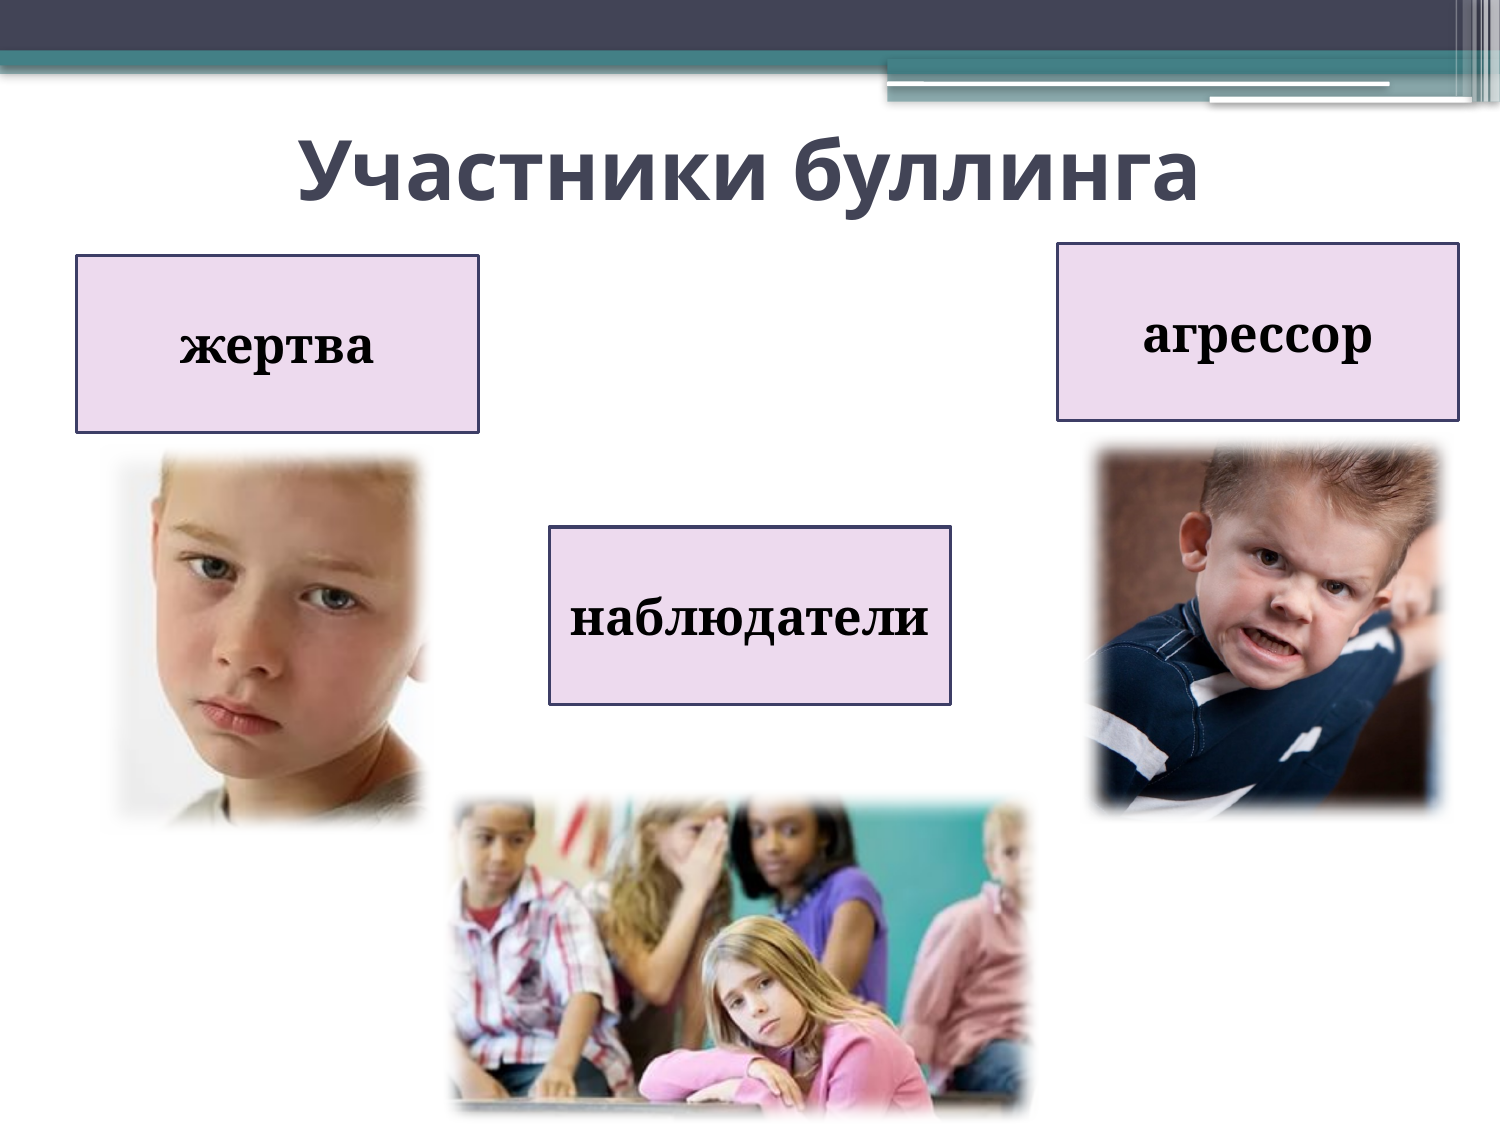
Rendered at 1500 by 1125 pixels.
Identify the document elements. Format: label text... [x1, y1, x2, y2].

text_box наблюдатели [548, 525, 952, 706]
text_box жертва [75, 254, 480, 434]
picture [1080, 432, 1454, 825]
picture [442, 788, 1040, 1125]
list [100, 444, 435, 835]
text_box агрессор [1056, 242, 1460, 422]
title Участники буллинга [75, 90, 1425, 244]
